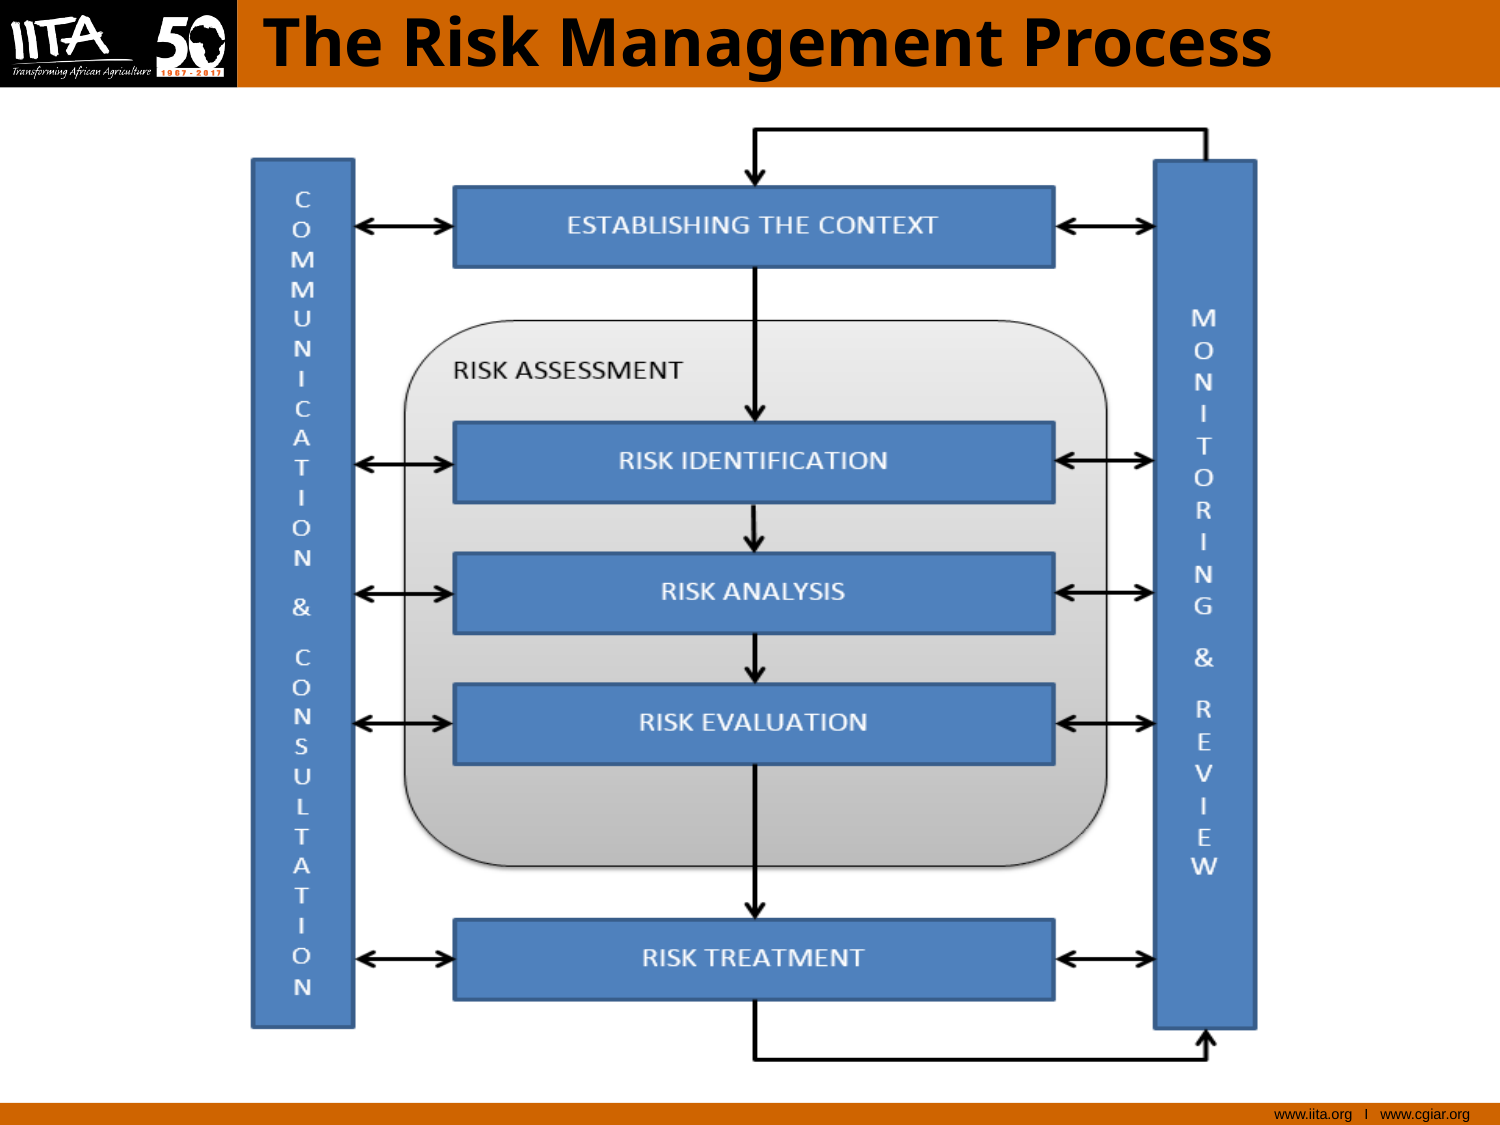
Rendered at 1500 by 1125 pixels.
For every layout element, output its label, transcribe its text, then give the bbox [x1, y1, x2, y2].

picture [11, 15, 225, 79]
title The Risk Management Process [262, 0, 1475, 88]
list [236, 111, 1276, 1076]
